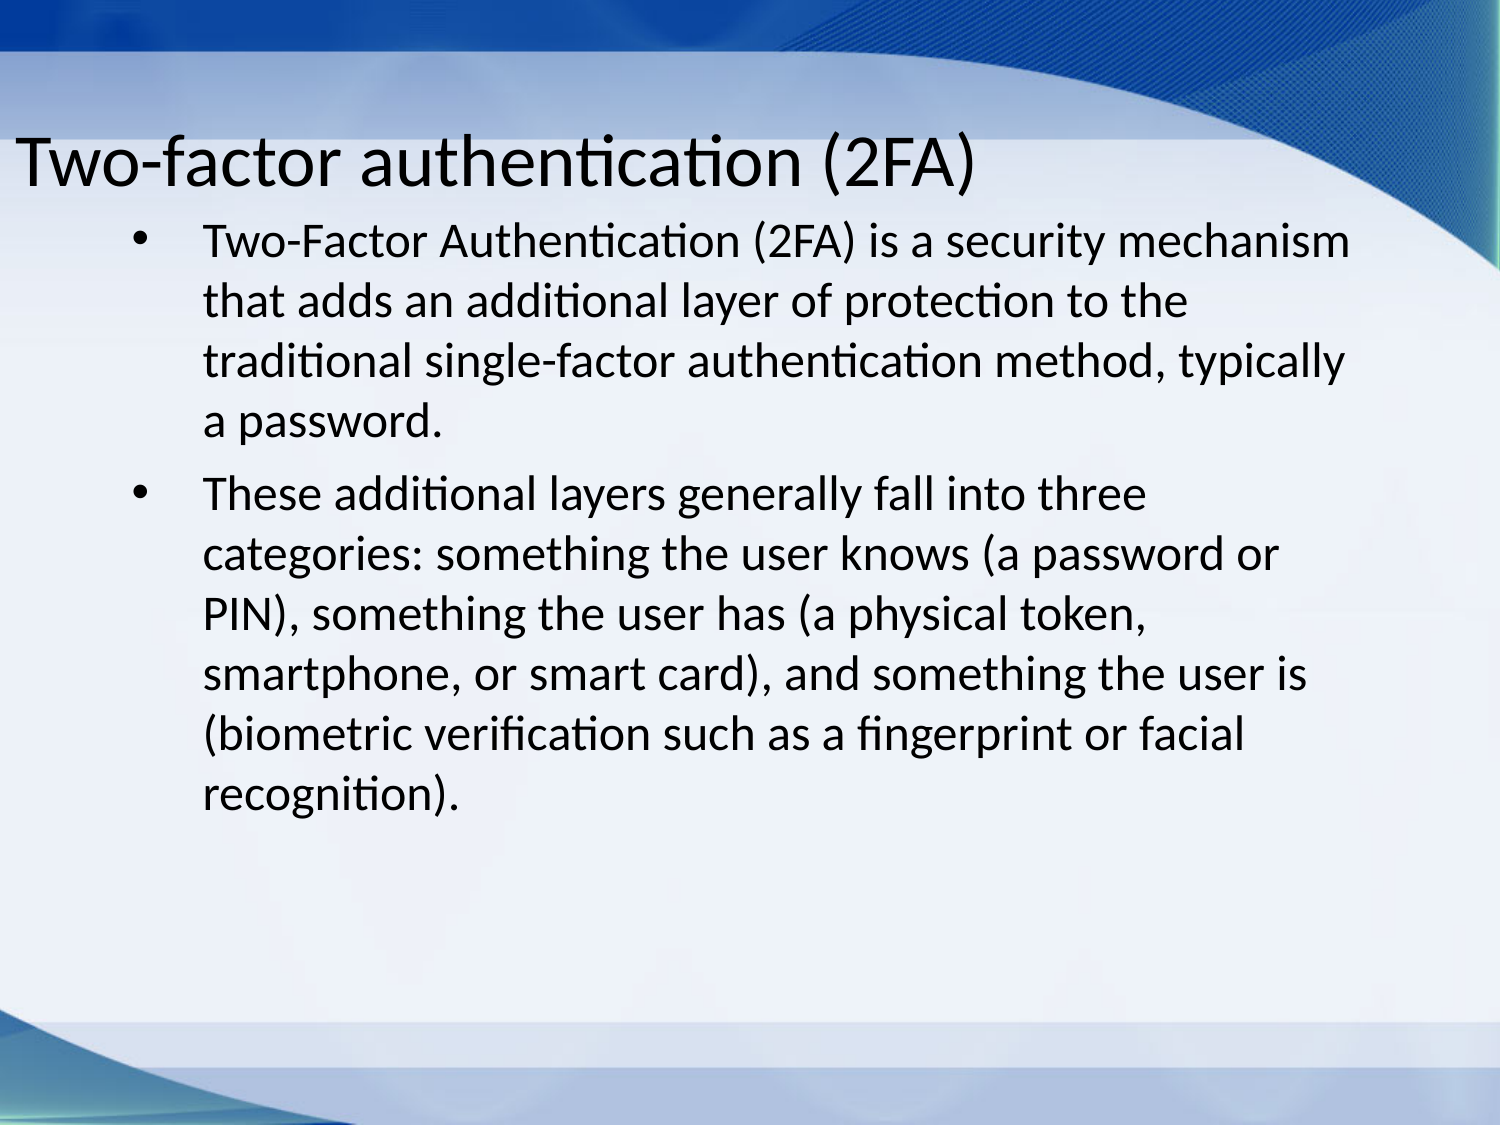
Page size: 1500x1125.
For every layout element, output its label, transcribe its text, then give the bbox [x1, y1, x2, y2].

picture [0, 0, 1500, 1125]
title Two-factor authentication (2FA) [0, 62, 1250, 250]
list Two-Factor Authentication (2FA) is a security mechanism that adds an additional layer of protection to the traditional single-factor authentication method, typically a password. These additional layers generally fall into three categories: something the user knows (a password or PIN), something the user has (a physical token, smartphone, or smart card), and something the user is (biometric verification such as a fingerprint or facial recognition). [112, 200, 1388, 1063]
